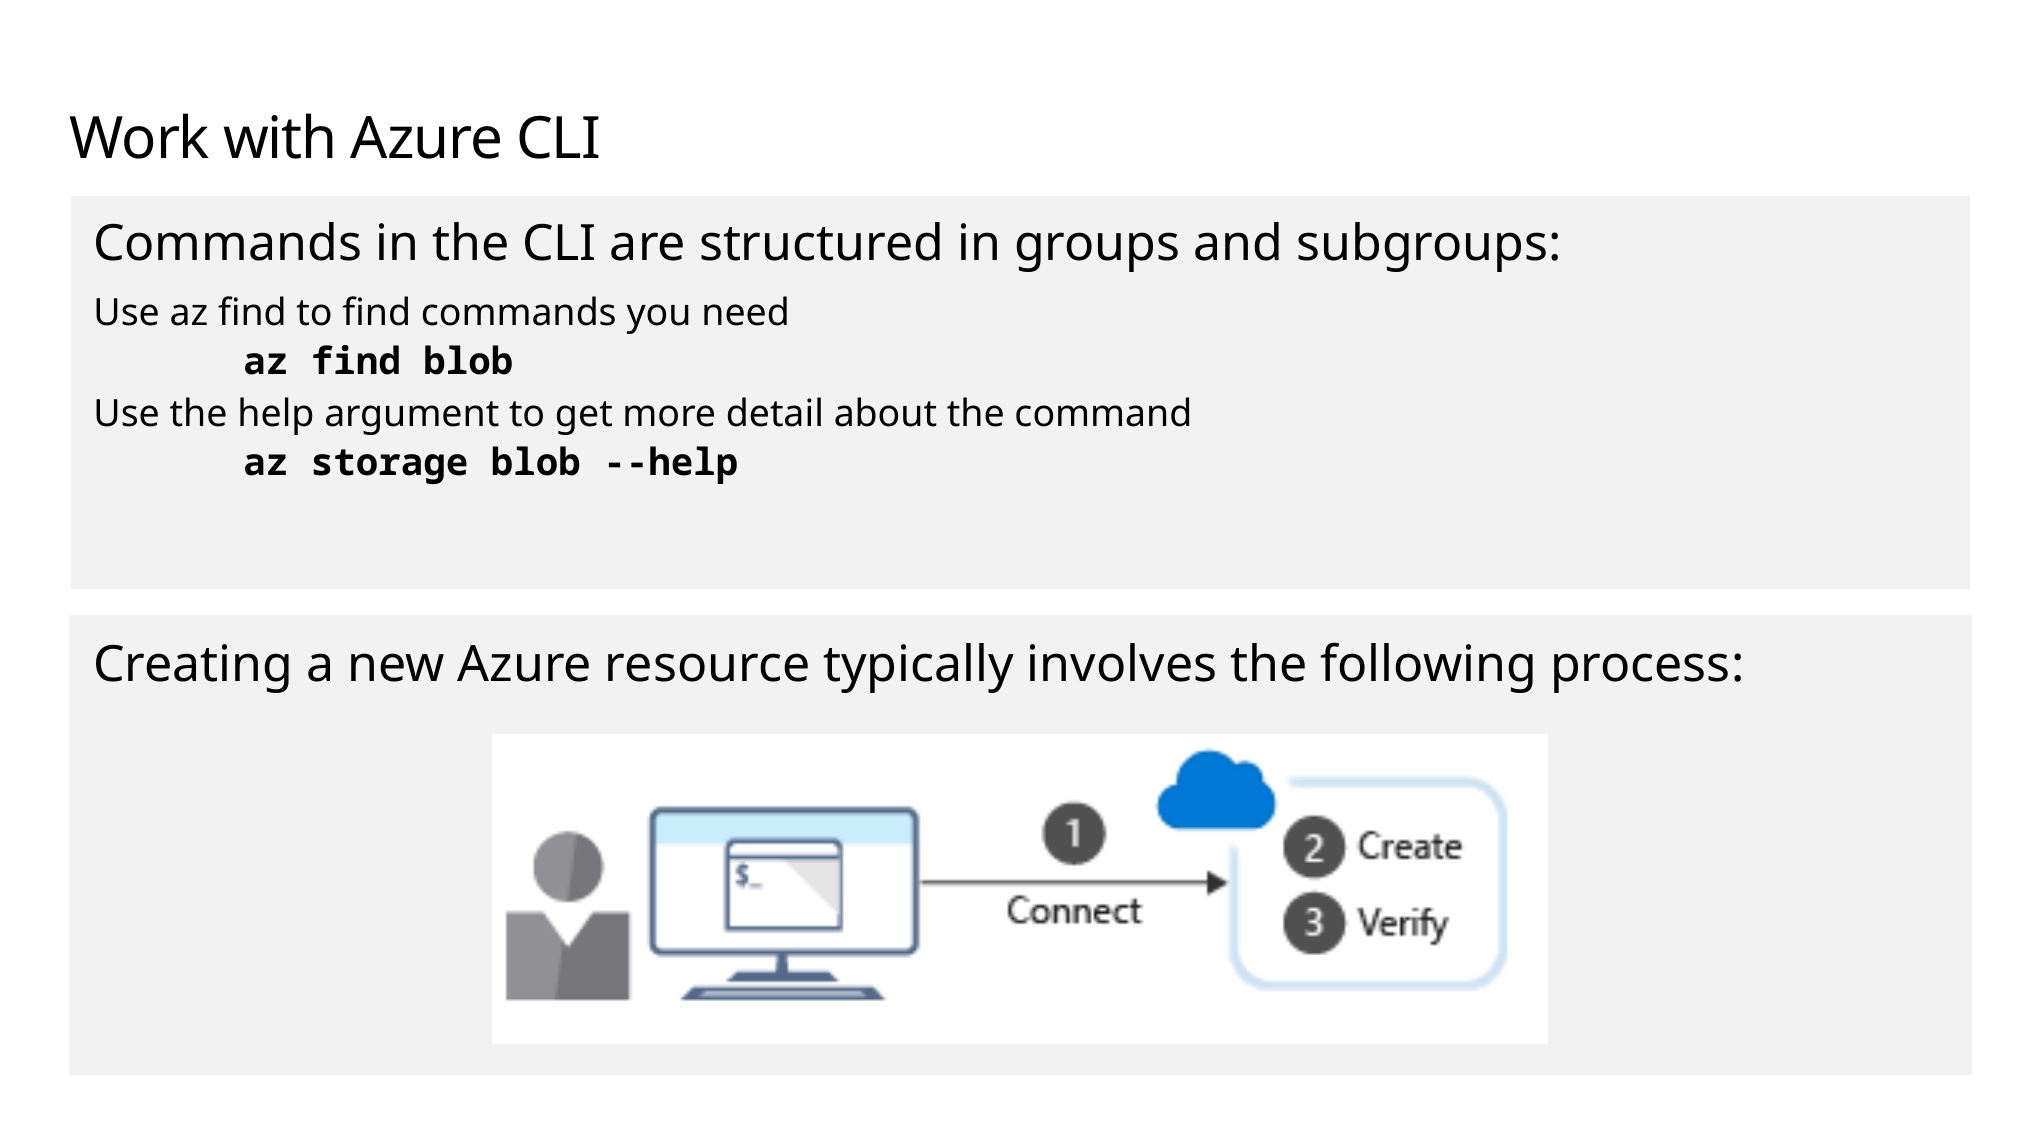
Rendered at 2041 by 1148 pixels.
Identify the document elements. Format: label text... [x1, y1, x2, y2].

text_box Creating a new Azure resource typically involves the following process: [70, 616, 1971, 1074]
picture [104, 734, 1936, 1044]
title Work with Azure CLI [70, 103, 1969, 172]
text_box Commands in the CLI are structured in groups and subgroups: Use az find to find commands you need az find blob Use the help argument to get more detail about the command az storage blob --help [70, 195, 1971, 590]
